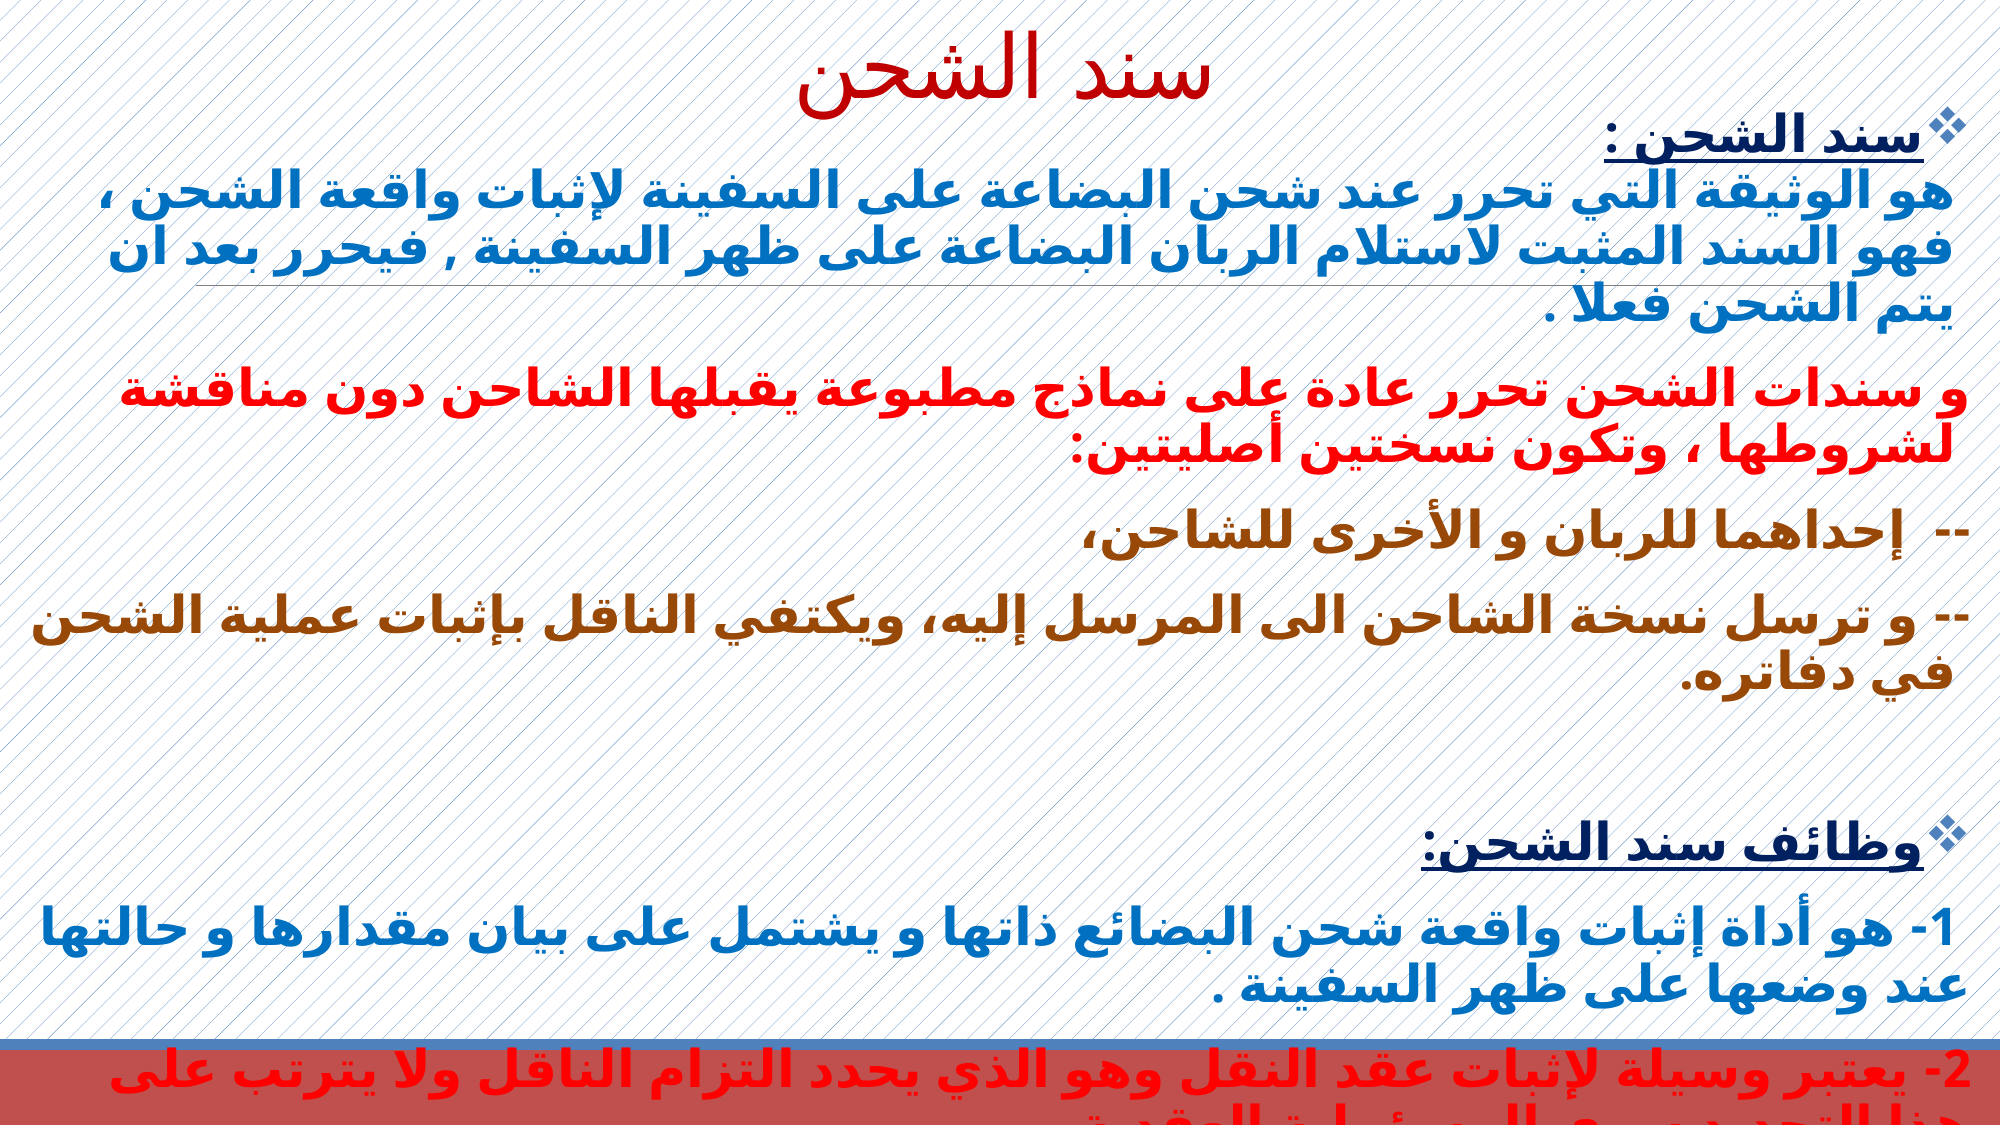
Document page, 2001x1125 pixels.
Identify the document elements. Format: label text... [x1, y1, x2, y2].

list سند الشحن : هو الوثيقة التي تحرر عند شحن البضاعة على السفينة لإثبات واقعة الشحن ، فهو السند المثبت لاستلام الربان البضاعة على ظهر السفينة , فيحرر بعد ان يتم الشحن فعلا . و سندات الشحن تحرر عادة على نماذج مطبوعة يقبلها الشاحن دون مناقشة لشروطها ، وتكون نسختين أصليتين: -- إحداهما للربان و الأخرى للشاحن، -- و ترسل نسخة الشاحن الى المرسل إليه، ويكتفي الناقل بإثبات عملية الشحن في دفاتره. وظائف سند الشحن: 1- هو أداة إثبات واقعة شحن البضائع ذاتها و يشتمل على بيان مقدارها و حالتها عند وضعها على ظهر السفينة . 2- يعتبر وسيلة لإثبات عقد النقل وهو الذي يحدد التزام الناقل ولا يترتب على هذا التحديد سوى المسؤولية العقدية . 3- يمثل البضائع المشحونة و يعد وثيقة ملكيتها فنقل ملكية السند تؤدي لنقل ملكية البضاعة وان كانت لا زالت في الطريق ، لان من يحوز السند يحوز البضاعة ، ويعد ايضا سند الشحن اداة لرهن البضائع التي يحملها . [26, 99, 1972, 1026]
title سند الشحن [180, 17, 1830, 99]
